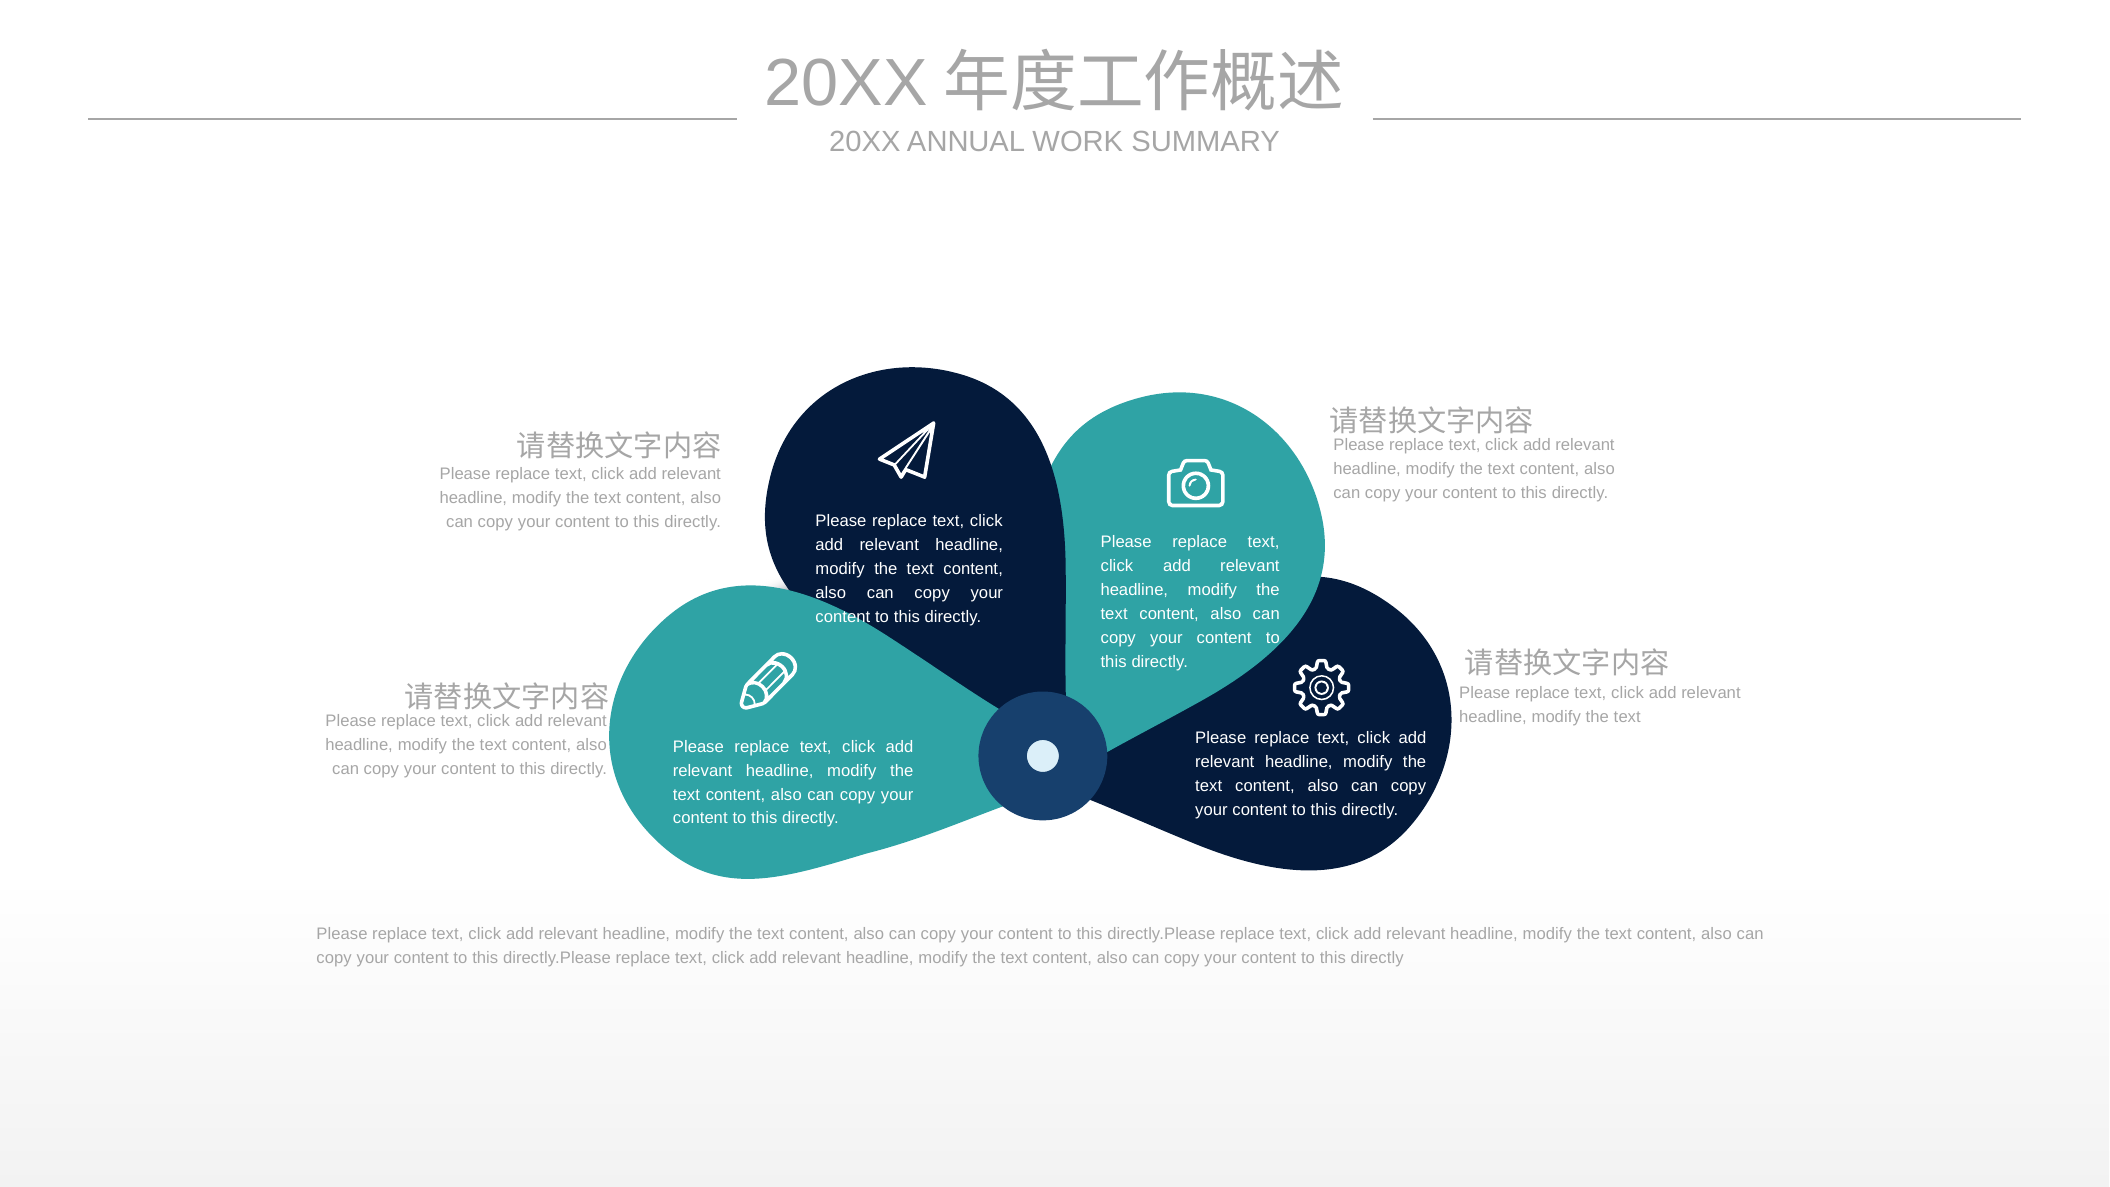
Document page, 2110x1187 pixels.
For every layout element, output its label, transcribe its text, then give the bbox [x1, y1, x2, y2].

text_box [624, 373, 1442, 921]
text_box Please replace text, click add relevant headline, modify the text content, also can copy your content to this directly.Please replace text, click add relevant headline, modify the text content, also can copy your content to this directly.Please replace text, click add relevant headline, modify the text content, also can copy your content to this directly [316, 918, 1793, 967]
text_box 20XX ANNUAL WORK SUMMARY [824, 122, 1285, 158]
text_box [1459, 637, 1771, 727]
text_box 20XX年度工作概述 [730, 38, 1379, 119]
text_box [409, 420, 624, 530]
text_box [1442, 395, 1644, 501]
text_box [295, 671, 611, 777]
